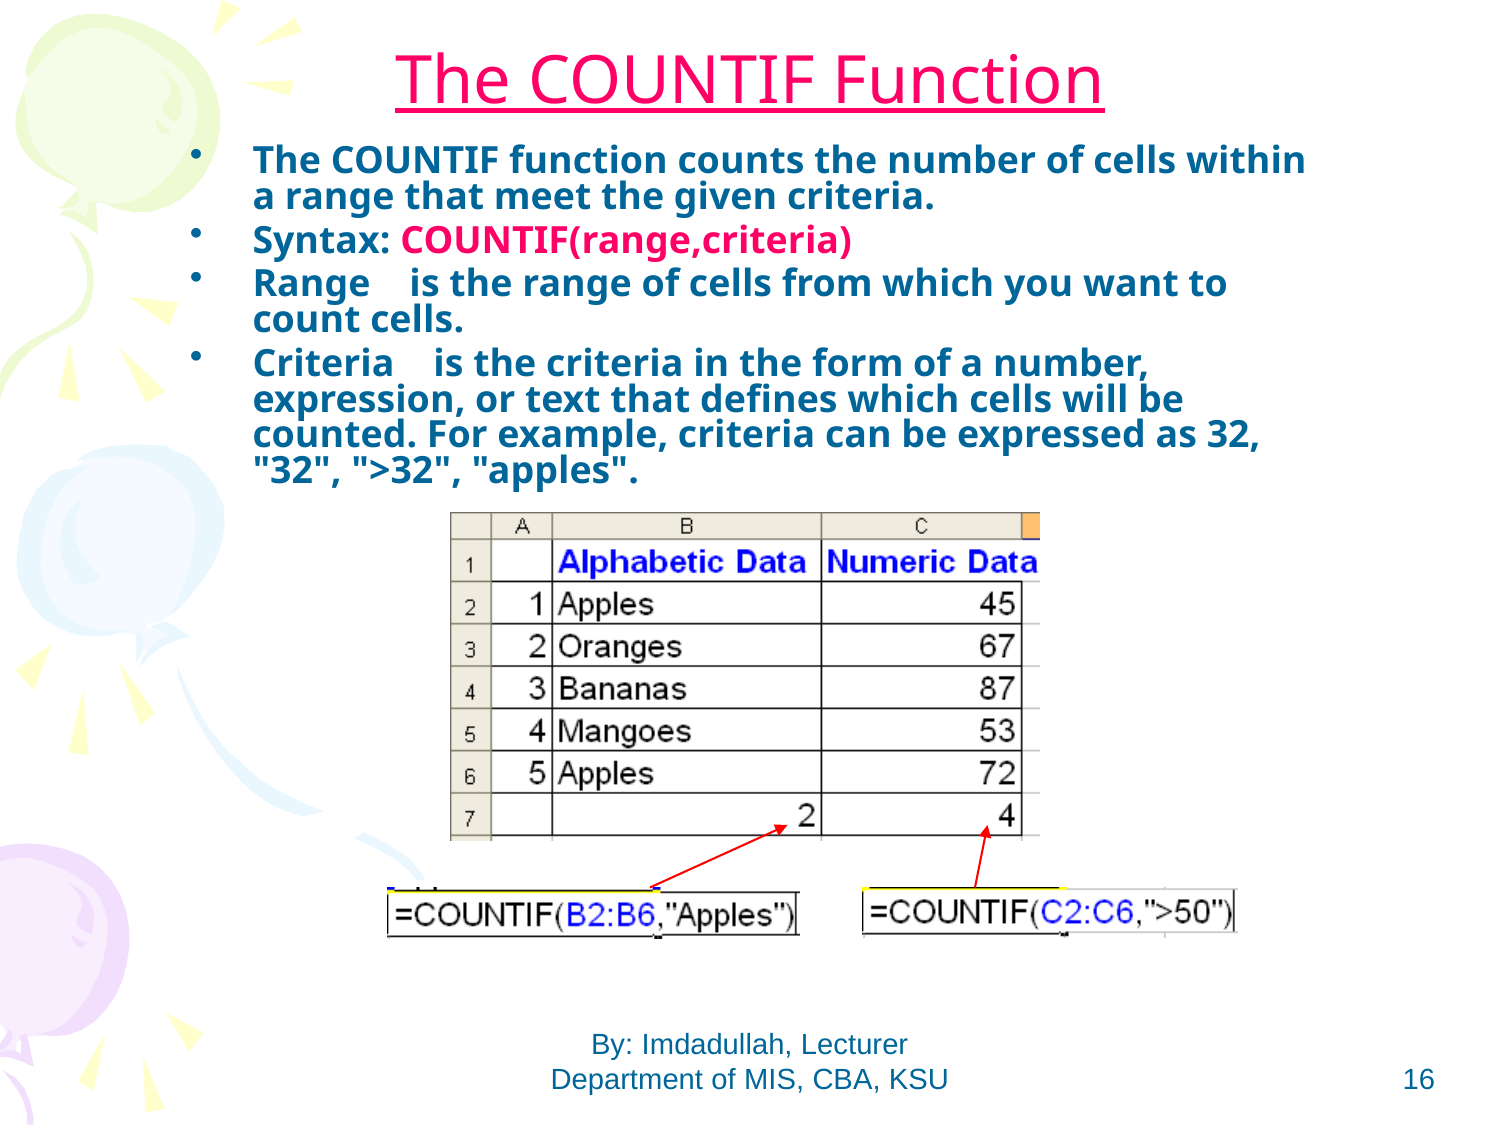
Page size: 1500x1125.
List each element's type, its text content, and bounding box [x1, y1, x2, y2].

text_box By: Imdadullah, Lecturer Department of MIS, CBA, KSU [512, 1024, 988, 1103]
text_box 16 [1074, 1024, 1450, 1103]
picture [862, 887, 1238, 938]
picture [387, 887, 801, 940]
list The COUNTIF function counts the number of cells within a range that meet the given criteria. Syntax: COUNTIF(range,criteria) Range is the range of cells from which you want to count cells. Criteria is the criteria in the form of a number, expression, or text that defines which cells will be counted. For example, criteria can be expressed as 32, "32", ">32", "apples". [174, 137, 1351, 513]
title The COUNTIF Function [74, 37, 1426, 126]
picture [449, 512, 1040, 841]
